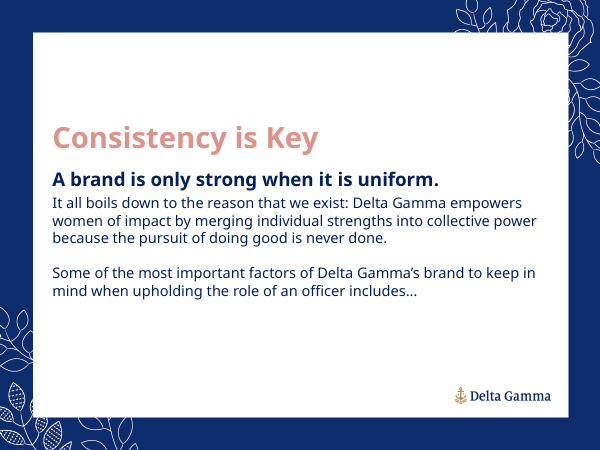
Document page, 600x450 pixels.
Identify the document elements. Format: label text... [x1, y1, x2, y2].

picture [0, 0, 600, 450]
text_box Consistency is Key A brand is only strong when it is uniform. It all boils down to the reason that we exist: Delta Gamma empowers women of impact by merging individual strengths into collective power because the pursuit of doing good is never done. Some of the most important factors of Delta Gamma’s brand to keep in mind when upholding the role of an officer includes… [37, 112, 563, 307]
